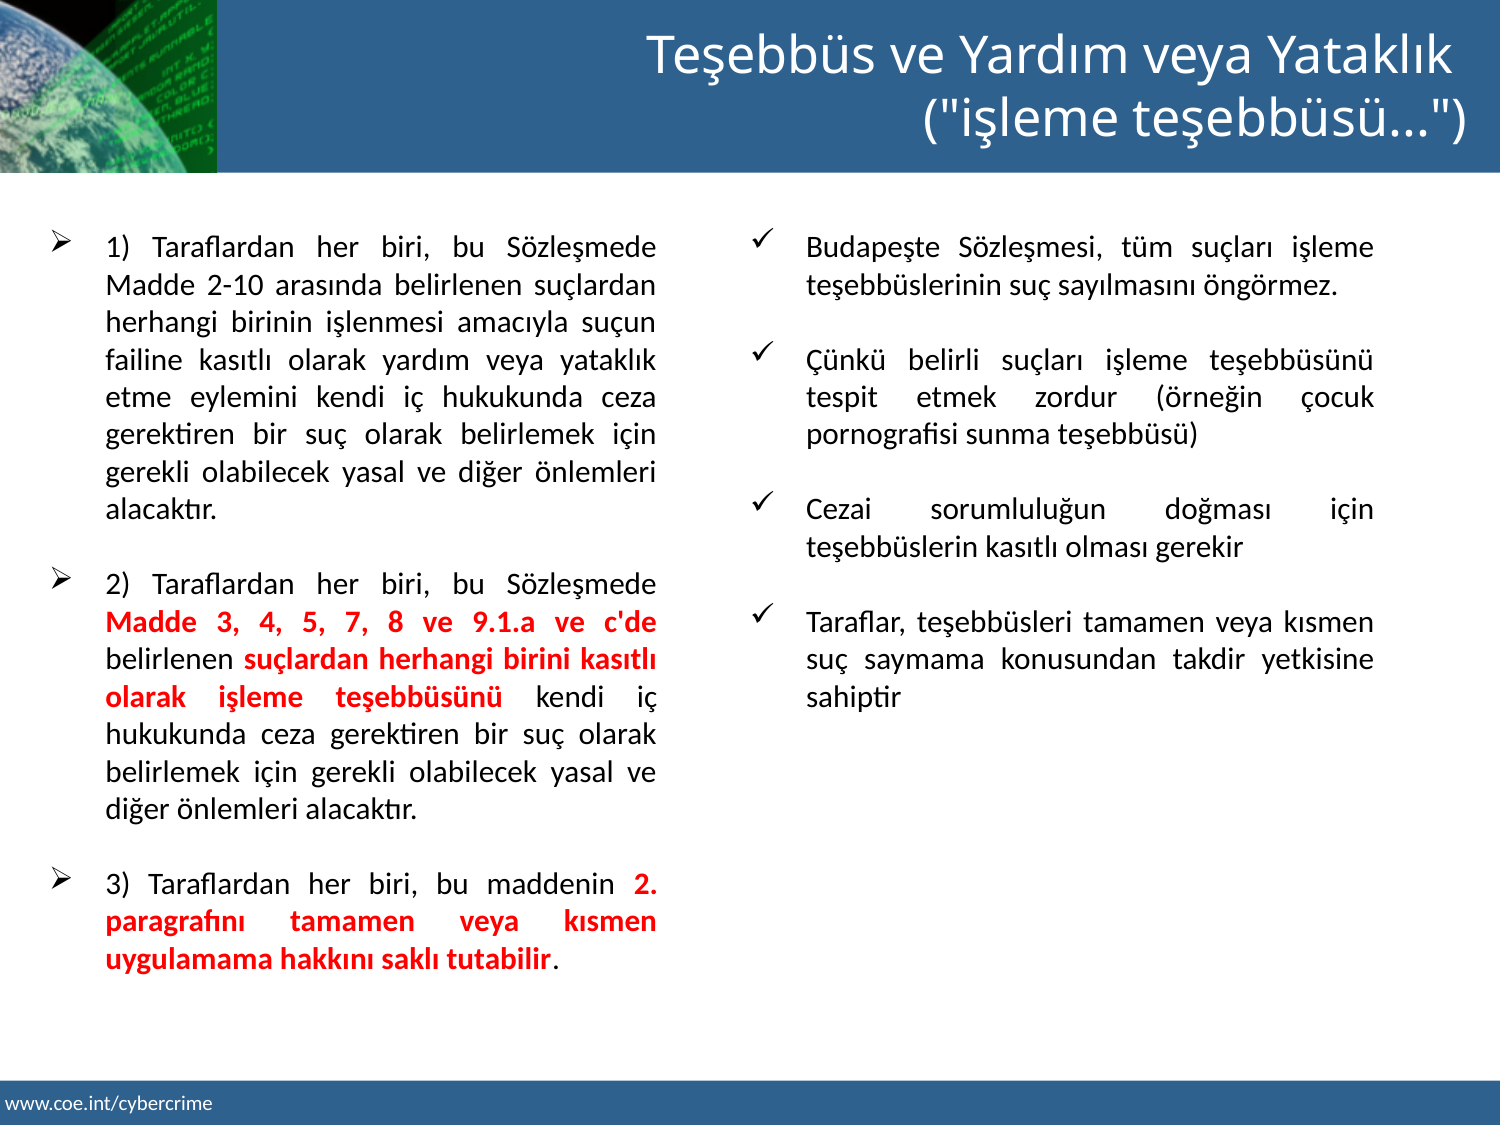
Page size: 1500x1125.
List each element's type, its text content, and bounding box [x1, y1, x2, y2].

text_box Budapeşte Sözleşmesi, tüm suçları işleme teşebbüslerinin suç sayılmasını öngörmez. Çünkü belirli suçları işleme teşebbüsünü tespit etmek zordur (örneğin çocuk pornografisi sunma teşebbüsü) Cezai sorumluluğun doğması için teşebbüslerin kasıtlı olması gerekir Taraflar, teşebbüsleri tamamen veya kısmen suç saymama konusundan takdir yetkisine sahiptir [735, 219, 1390, 721]
text_box Teşebbüs ve Yardım veya Yataklık ("işleme teşebbüsü...") [230, 14, 1483, 155]
text_box 1) Taraflardan her biri, bu Sözleşmede Madde 2-10 arasında belirlenen suçlardan herhangi birinin işlenmesi amacıyla suçun failine kasıtlı olarak yardım veya yataklık etme eylemini kendi iç hukukunda ceza gerektiren bir suç olarak belirlemek için gerekli olabilecek yasal ve diğer önlemleri alacaktır. 2) Taraflardan her biri, bu Sözleşmede Madde 3, 4, 5, 7, 8 ve 9.1.a ve c'de belirlenen suçlardan herhangi birini kasıtlı olarak işleme teşebbüsünü kendi iç hukukunda ceza gerektiren bir suç olarak belirlemek için gerekli olabilecek yasal ve diğer önlemleri alacaktır. 3) Taraflardan her biri, bu maddenin 2. paragrafını tamamen veya kısmen uygulamama hakkını saklı tutabilir. [34, 219, 673, 983]
picture [0, 0, 217, 173]
